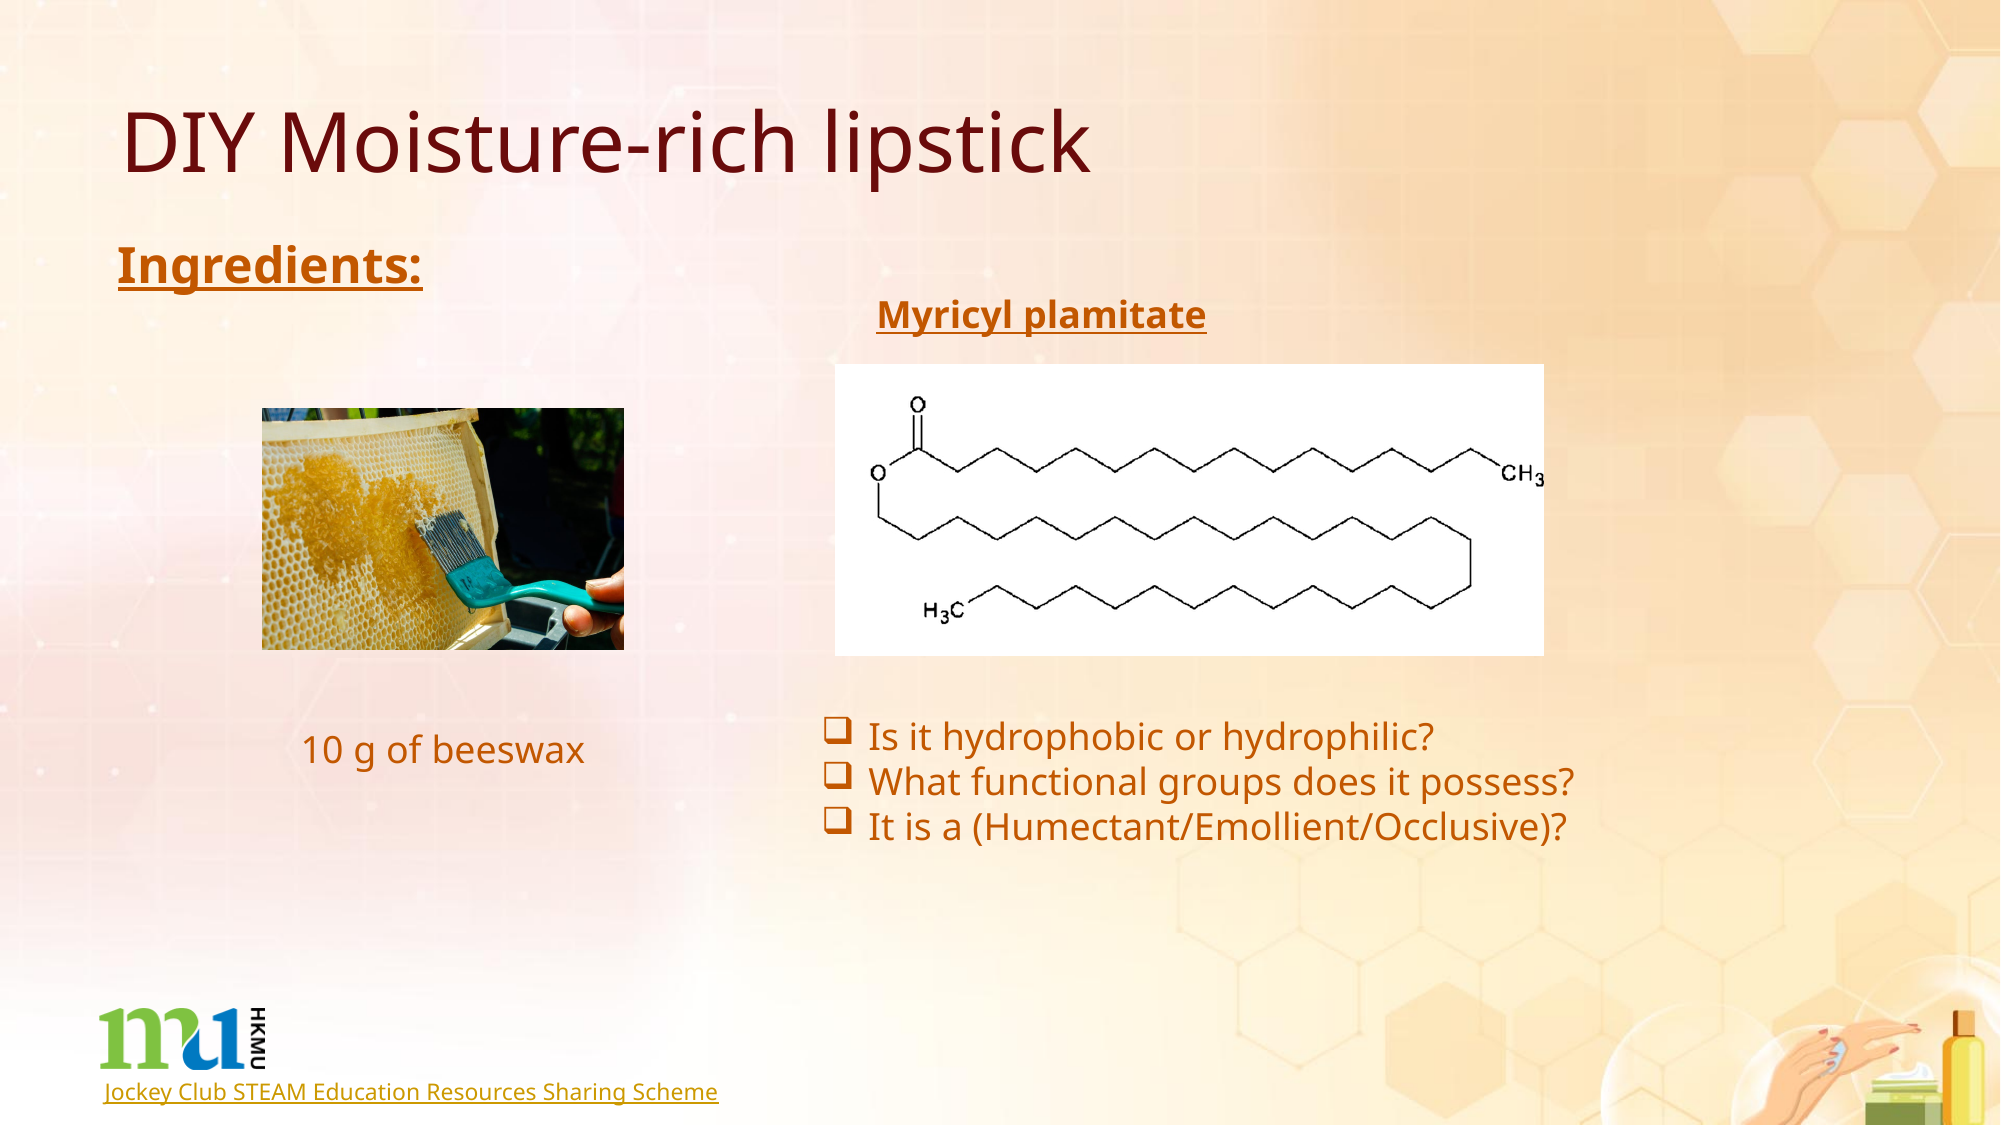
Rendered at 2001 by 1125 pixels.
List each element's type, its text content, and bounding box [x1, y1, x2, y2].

text_box Ingredients: [103, 225, 438, 301]
picture [0, 0, 2001, 1125]
text_box Is it hydrophobic or hydrophilic? What functional groups does it possess? It is a (Humectant/Emollient/Occlusive)? [806, 706, 1591, 856]
title DIY Moisture-rich lipstick [99, 45, 1900, 233]
text_box 10 g of beeswax [285, 718, 601, 779]
text_box Myricyl plamitate [861, 283, 1222, 344]
